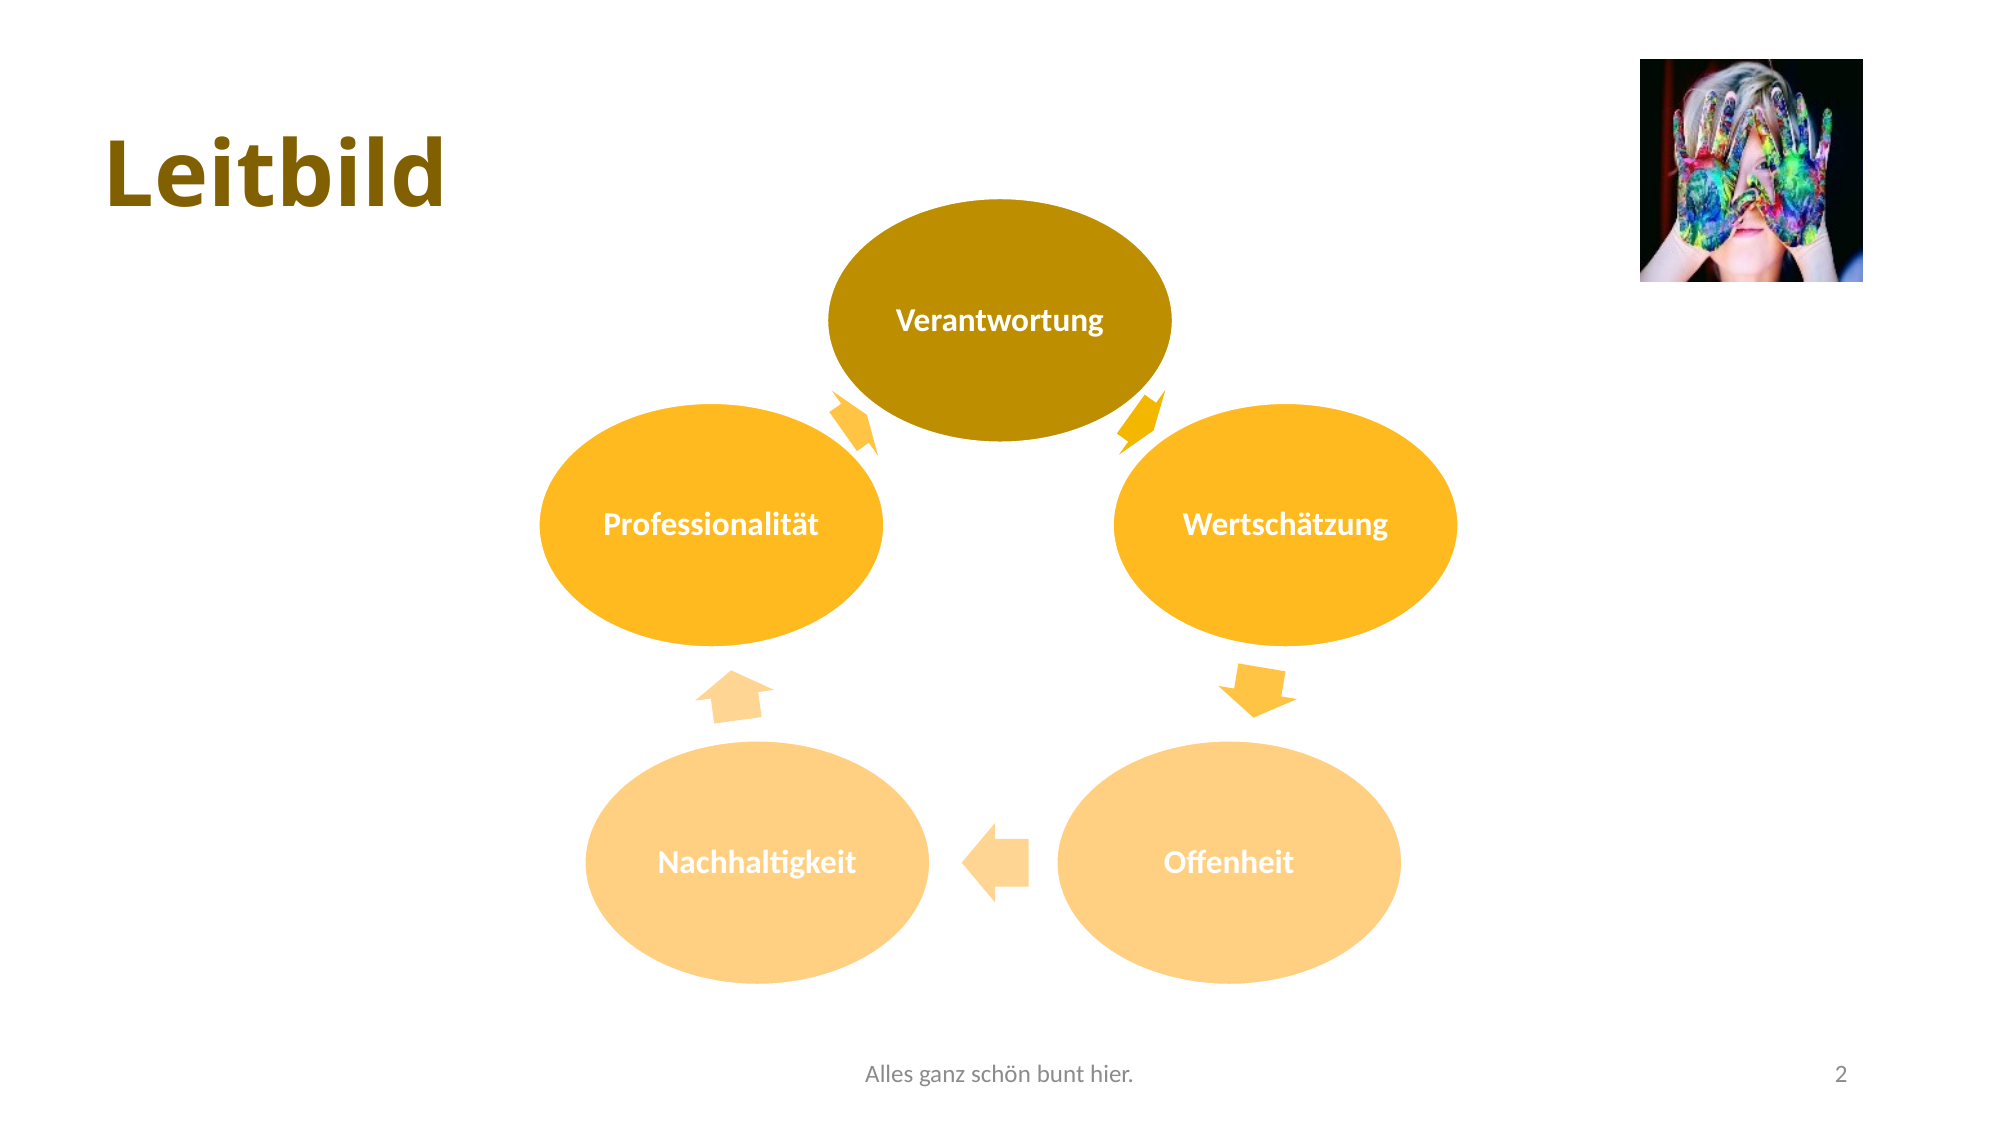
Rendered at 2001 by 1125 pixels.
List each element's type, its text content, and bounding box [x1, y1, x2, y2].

slide_number 2 [1412, 1042, 1863, 1103]
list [287, 201, 1713, 985]
title Leitbild [87, 68, 1788, 286]
picture [1640, 59, 1863, 282]
footer Alles ganz schön bunt hier. [662, 1042, 1338, 1103]
